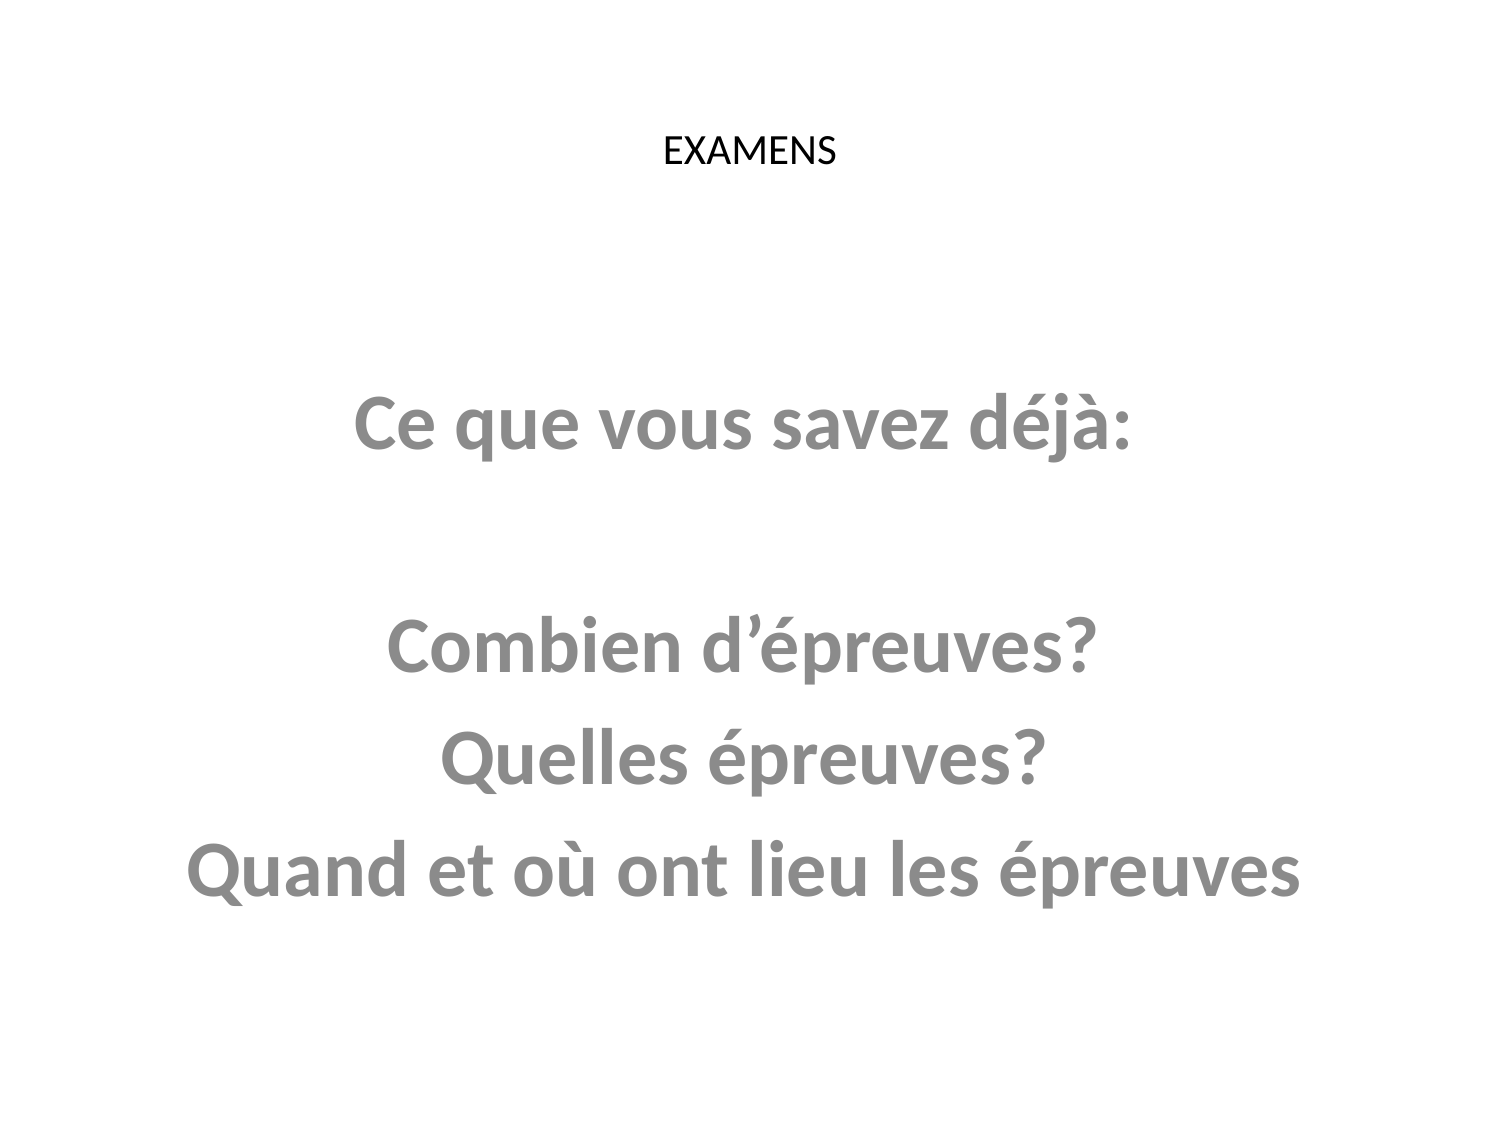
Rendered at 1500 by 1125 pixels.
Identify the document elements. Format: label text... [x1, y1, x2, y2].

title EXAMENS [112, 78, 1388, 235]
subtitle Ce que vous savez déjà: Combien d’épreuves? Quelles épreuves? Quand et où ont lieu les épreuves [123, 361, 1365, 925]
